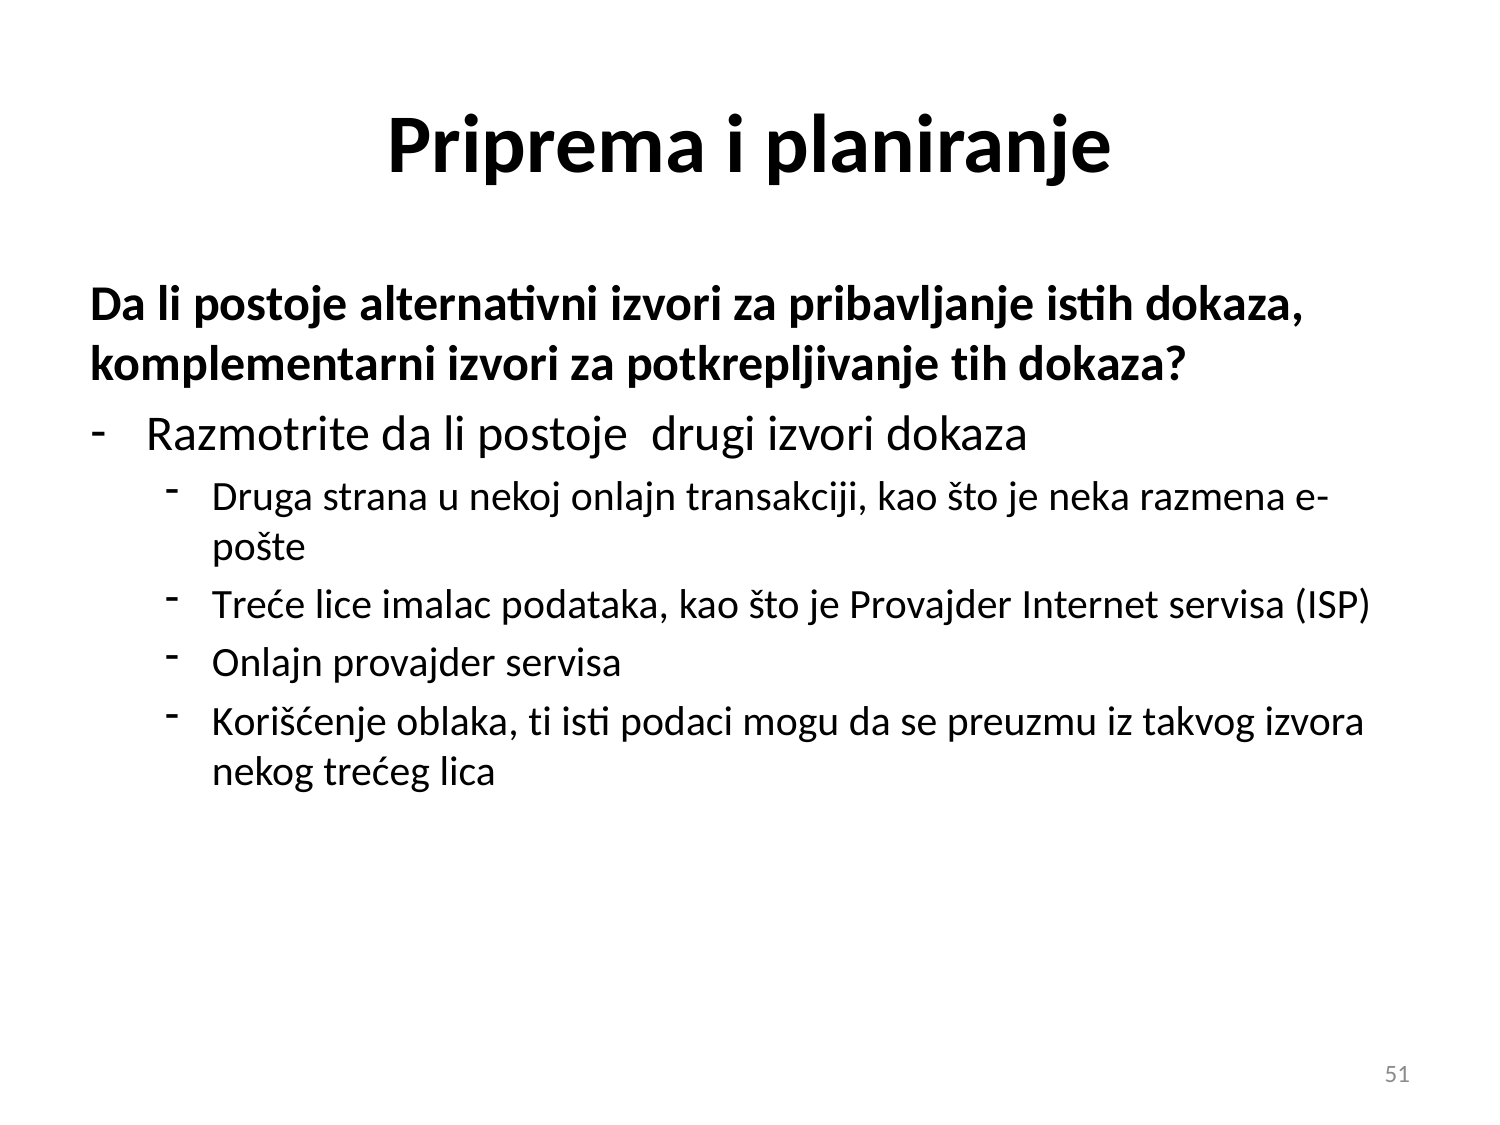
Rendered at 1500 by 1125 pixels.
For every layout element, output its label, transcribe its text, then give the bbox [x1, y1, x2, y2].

slide_number 51 [1074, 1042, 1425, 1103]
title Priprema i planiranje [74, 44, 1426, 233]
list Da li postoje alternativni izvori za pribavljanje istih dokaza, komplementarni izvori za potkrepljivanje tih dokaza? Razmotrite da li postoje drugi izvori dokaza Druga strana u nekoj onlajn transakciji, kao što je neka razmena e-pošte Treće lice imalac podataka, kao što je Provajder Internet servisa (ISP) Onlajn provajder servisa Korišćenje oblaka, ti isti podaci mogu da se preuzmu iz takvog izvora nekog trećeg lica [74, 262, 1426, 1006]
